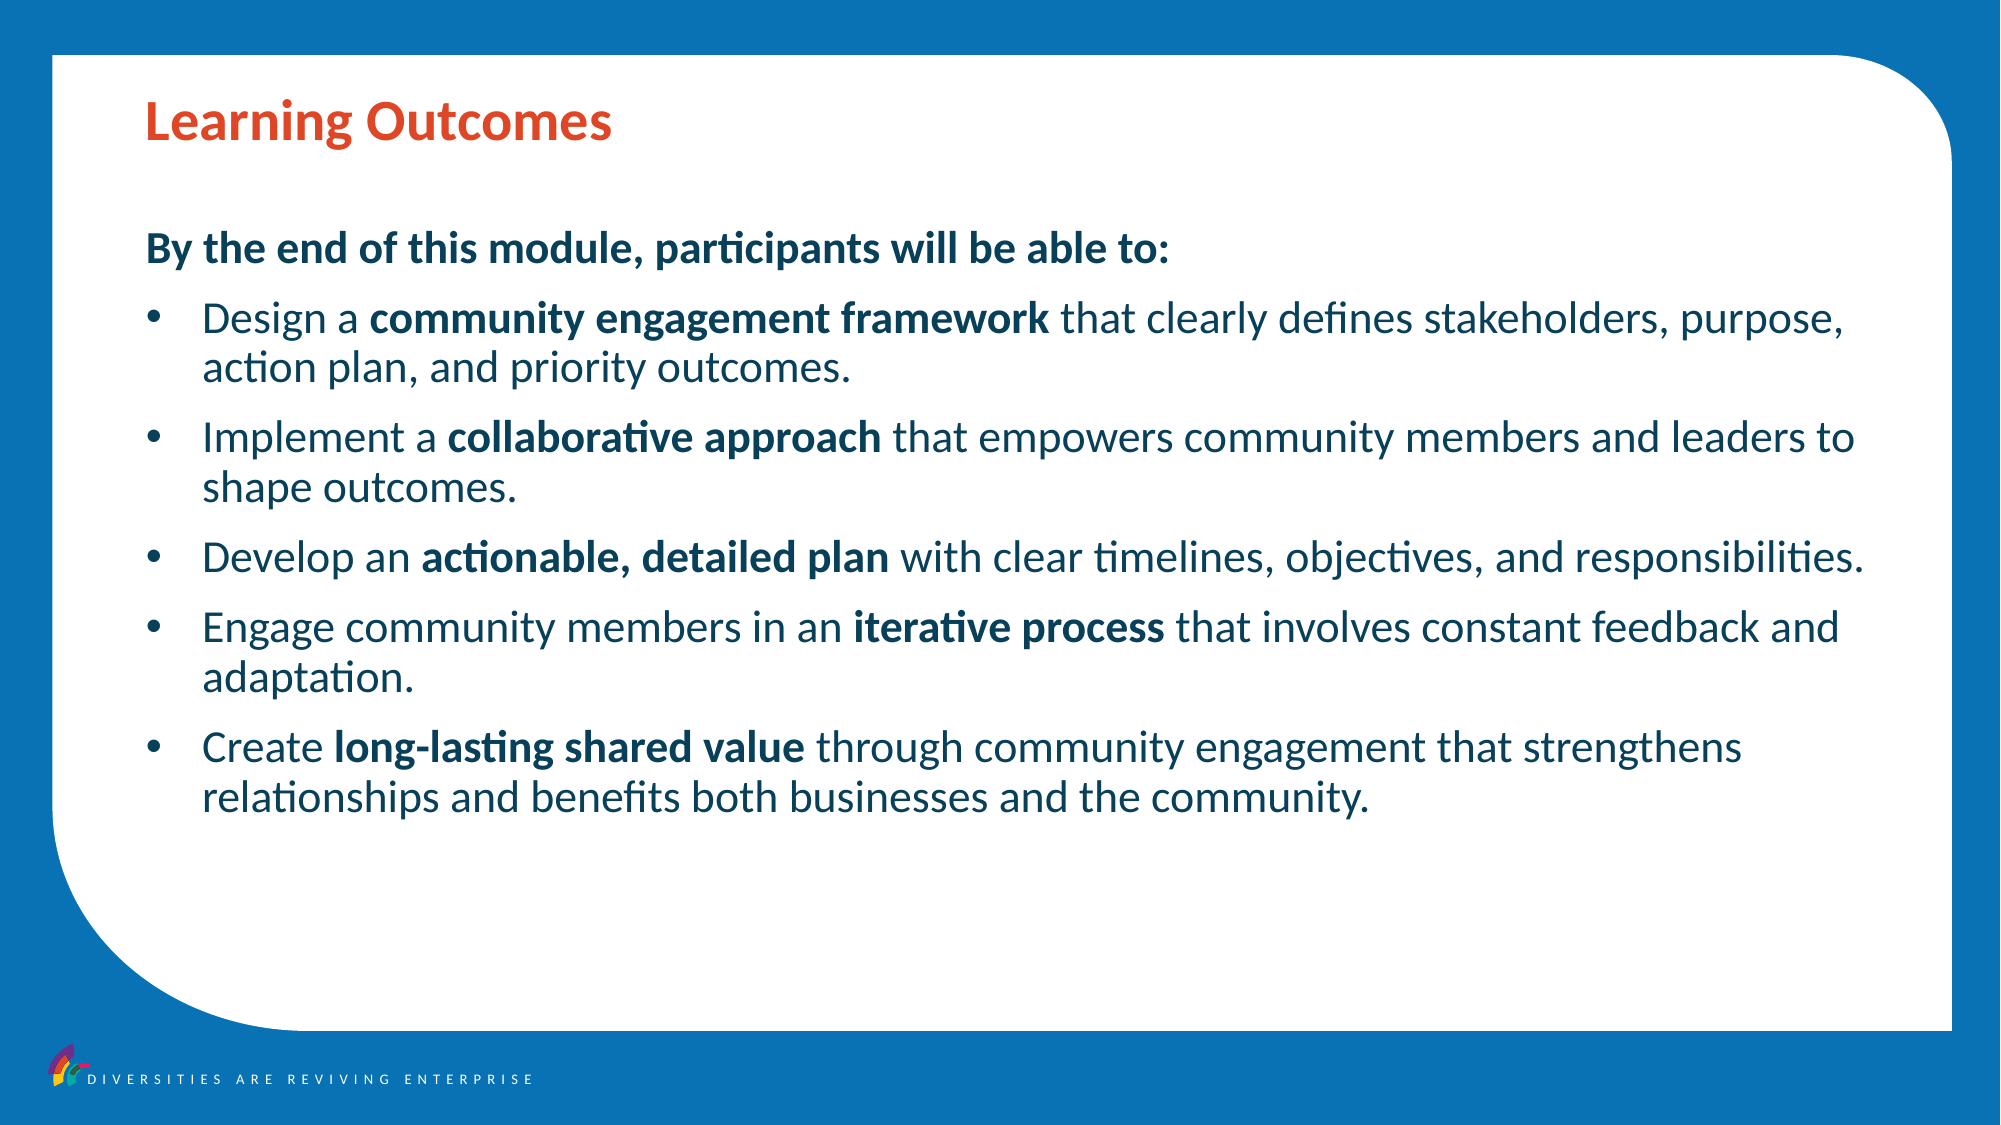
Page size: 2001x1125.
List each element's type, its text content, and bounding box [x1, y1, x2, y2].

list Learning Outcomes [130, 82, 1869, 215]
list By the end of this module, participants will be able to: Design a community engagement framework that clearly defines stakeholders, purpose, action plan, and priority outcomes. Implement a collaborative approach that empowers community members and leaders to shape outcomes. Develop an actionable, detailed plan with clear timelines, objectives, and responsibilities. Engage community members in an iterative process that involves constant feedback and adaptation. Create long-lasting shared value through community engagement that strengthens relationships and benefits both businesses and the community. [130, 216, 1908, 848]
